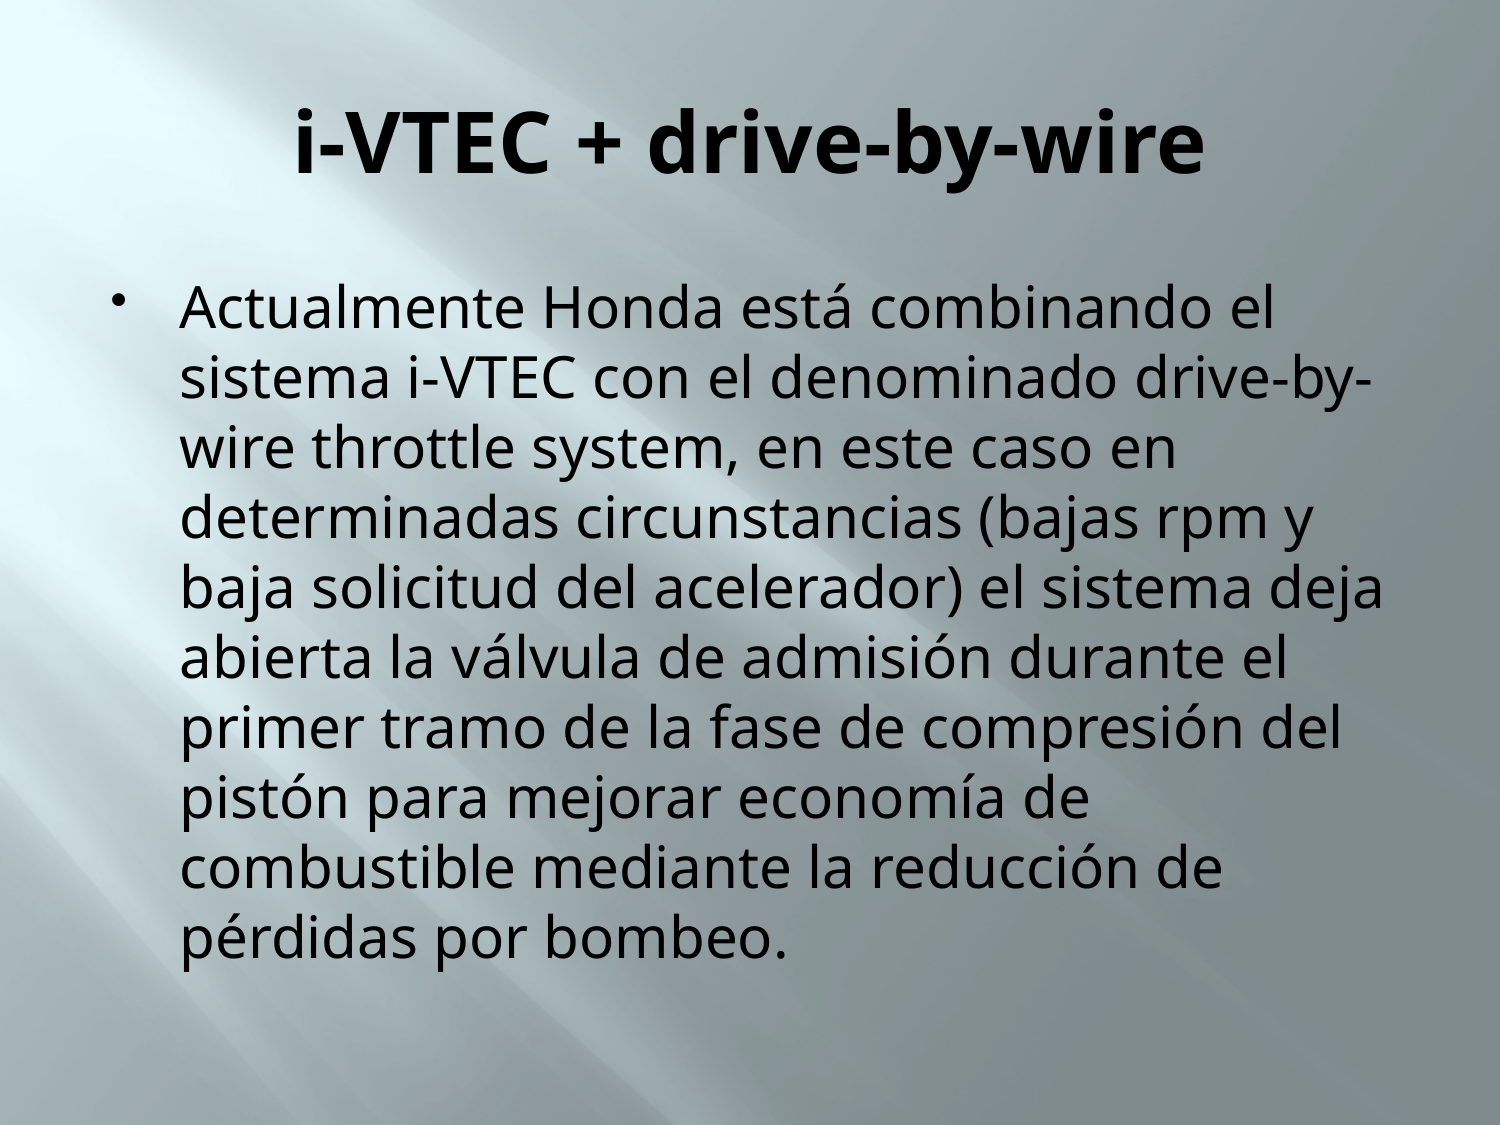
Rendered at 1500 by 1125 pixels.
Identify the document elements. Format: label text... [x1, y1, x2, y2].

list Actualmente Honda está combinando el sistema i-VTEC con el denominado drive-by-wire throttle system, en este caso en determinadas circunstancias (bajas rpm y baja solicitud del acelerador) el sistema deja abierta la válvula de admisión durante el primer tramo de la fase de compresión del pistón para mejorar economía de combustible mediante la reducción de pérdidas por bombeo. [75, 262, 1425, 1035]
title i-VTEC + drive-by-wire [75, 45, 1425, 233]
